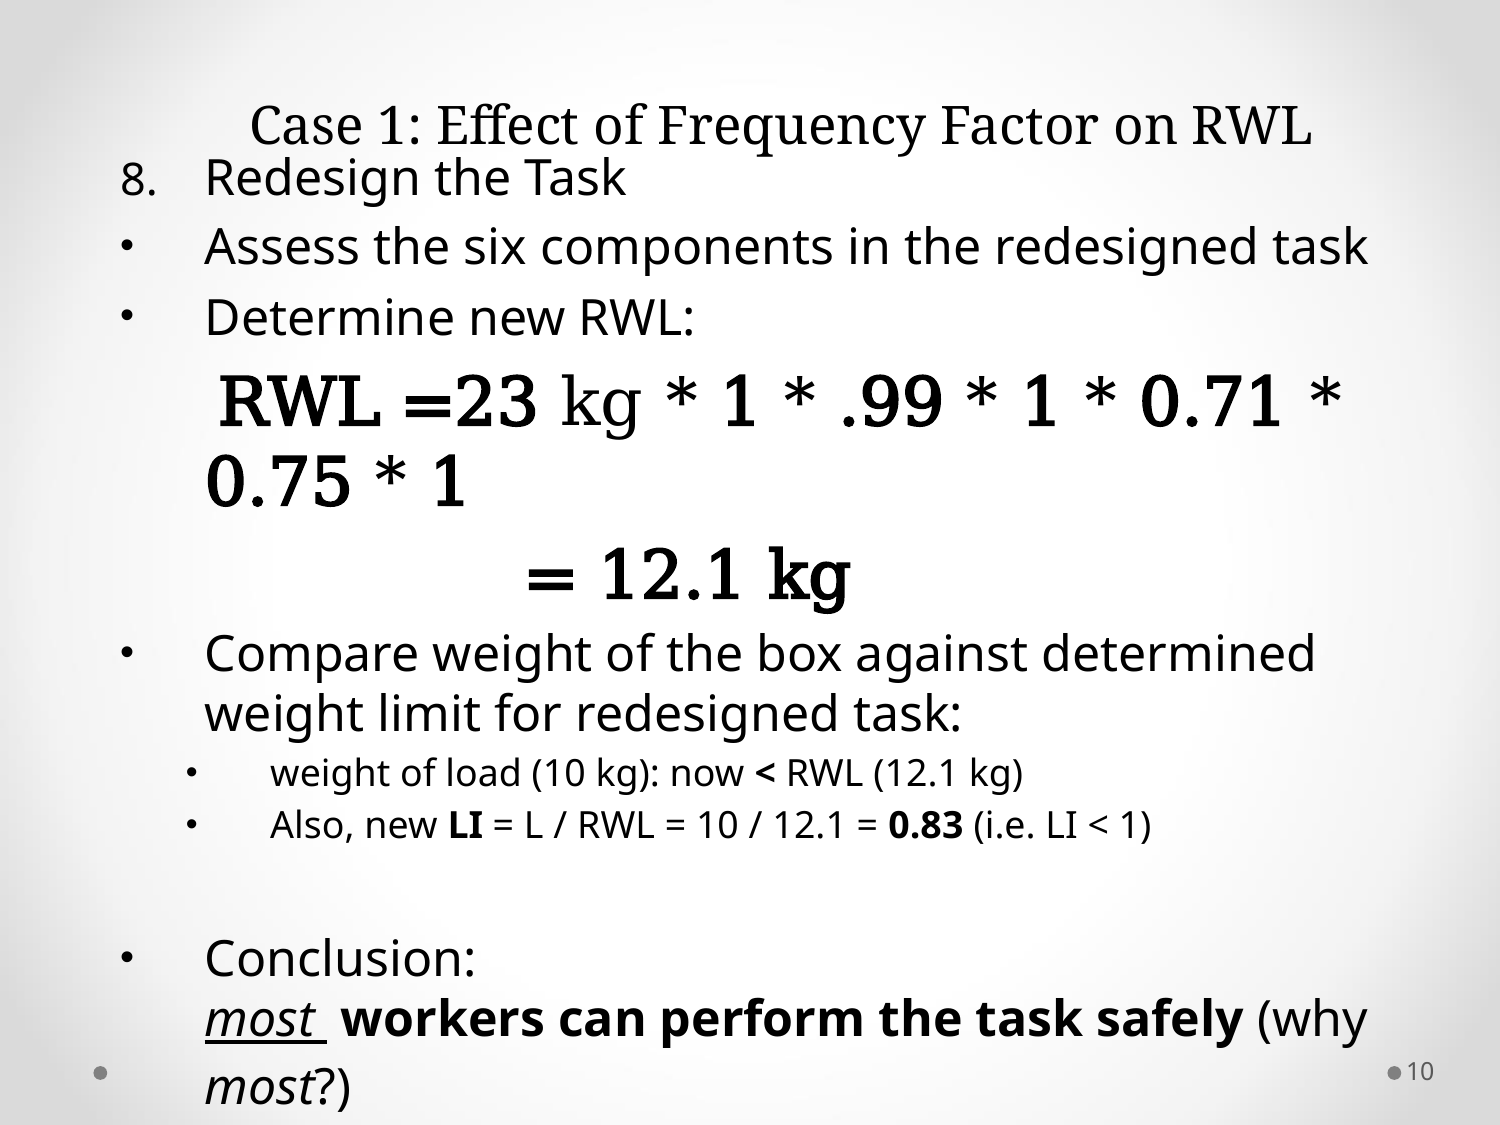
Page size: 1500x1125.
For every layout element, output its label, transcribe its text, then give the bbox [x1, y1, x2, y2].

list Redesign the Task Assess the six components in the redesigned task Determine new RWL: RWL =23 kg * 1 * .99 * 1 * 0.71 * 0.75 * 1 = 12.1 kg Compare weight of the box against determined weight limit for redesigned task: weight of load (10 kg): now < RWL (12.1 kg) Also, new LI = L / RWL = 10 / 12.1 = 0.83 (i.e. LI < 1) Conclusion: most workers can perform the task safely (why most?) [87, 137, 1475, 1113]
picture [0, 0, 1500, 1125]
slide_number 10 [1401, 1042, 1494, 1103]
title Case 1: Effect of Frequency Factor on RWL [62, 62, 1500, 163]
